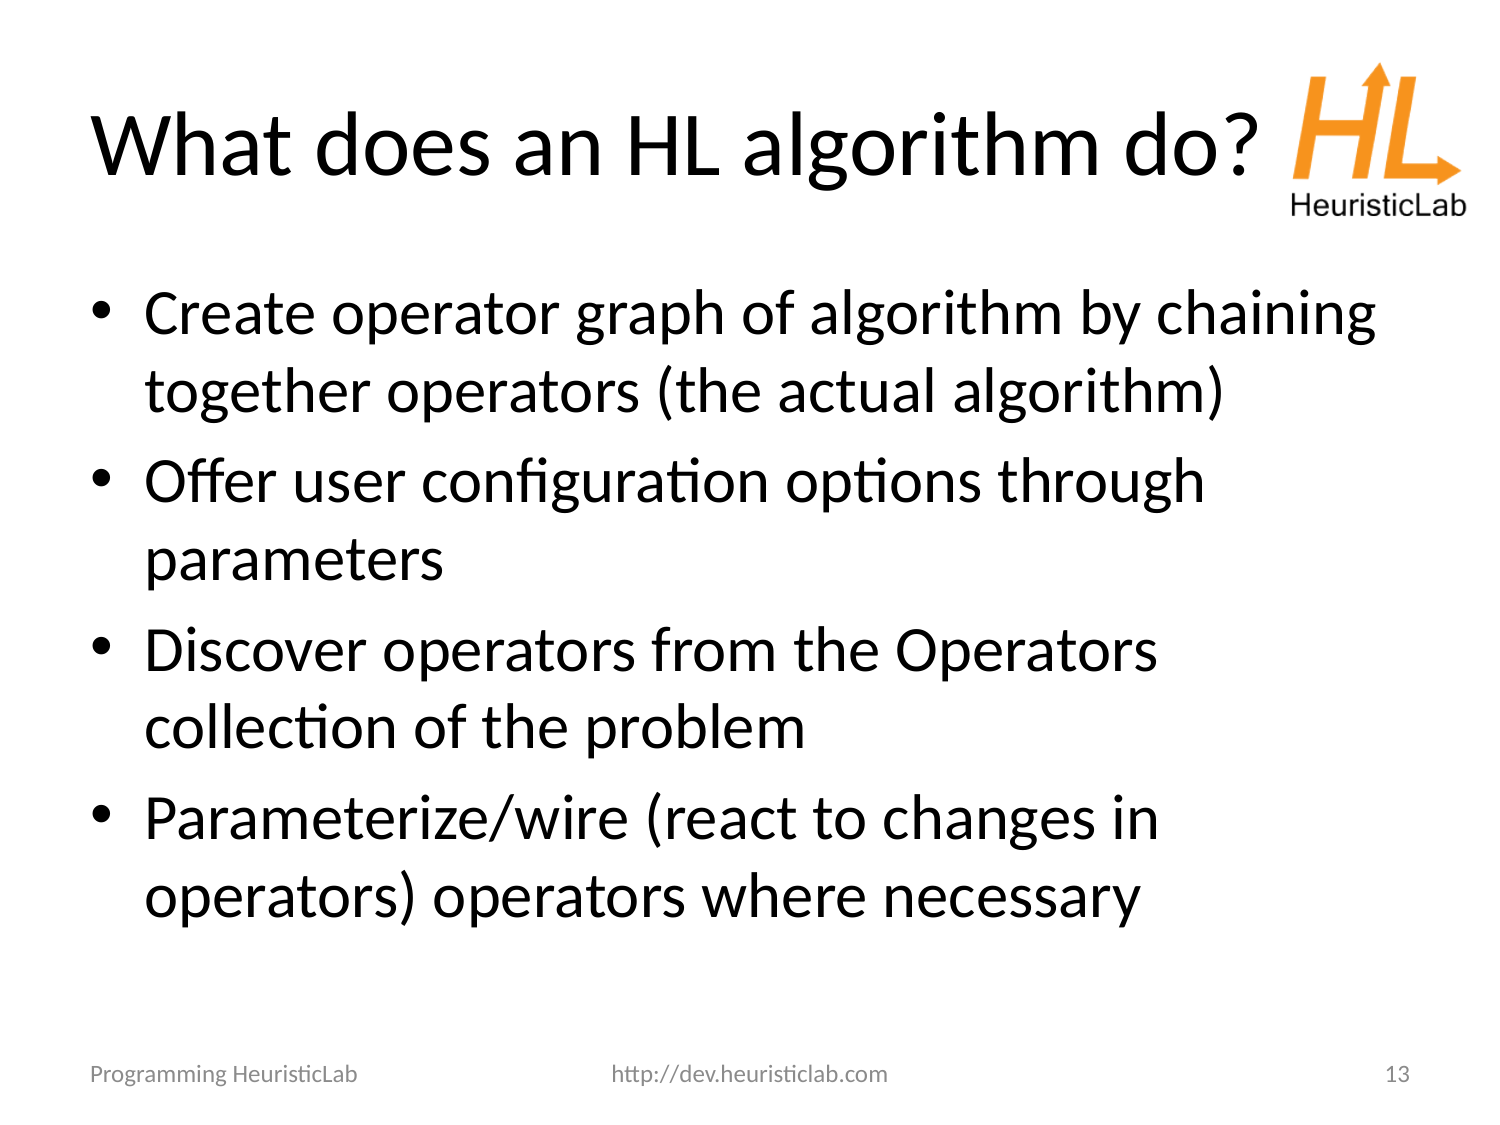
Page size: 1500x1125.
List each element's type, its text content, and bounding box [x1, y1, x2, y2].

picture [1281, 27, 1474, 244]
footer http://dev.heuristiclab.com [512, 1042, 988, 1103]
slide_number 13 [1074, 1042, 1425, 1103]
list Create operator graph of algorithm by chaining together operators (the actual algorithm) Offer user configuration options through parameters Discover operators from the Operators collection of the problem Parameterize/wire (react to changes in operators) operators where necessary [75, 262, 1425, 1005]
title What does an HL algorithm do? [75, 45, 1282, 233]
slide_number Programming HeuristicLab [75, 1042, 425, 1103]
